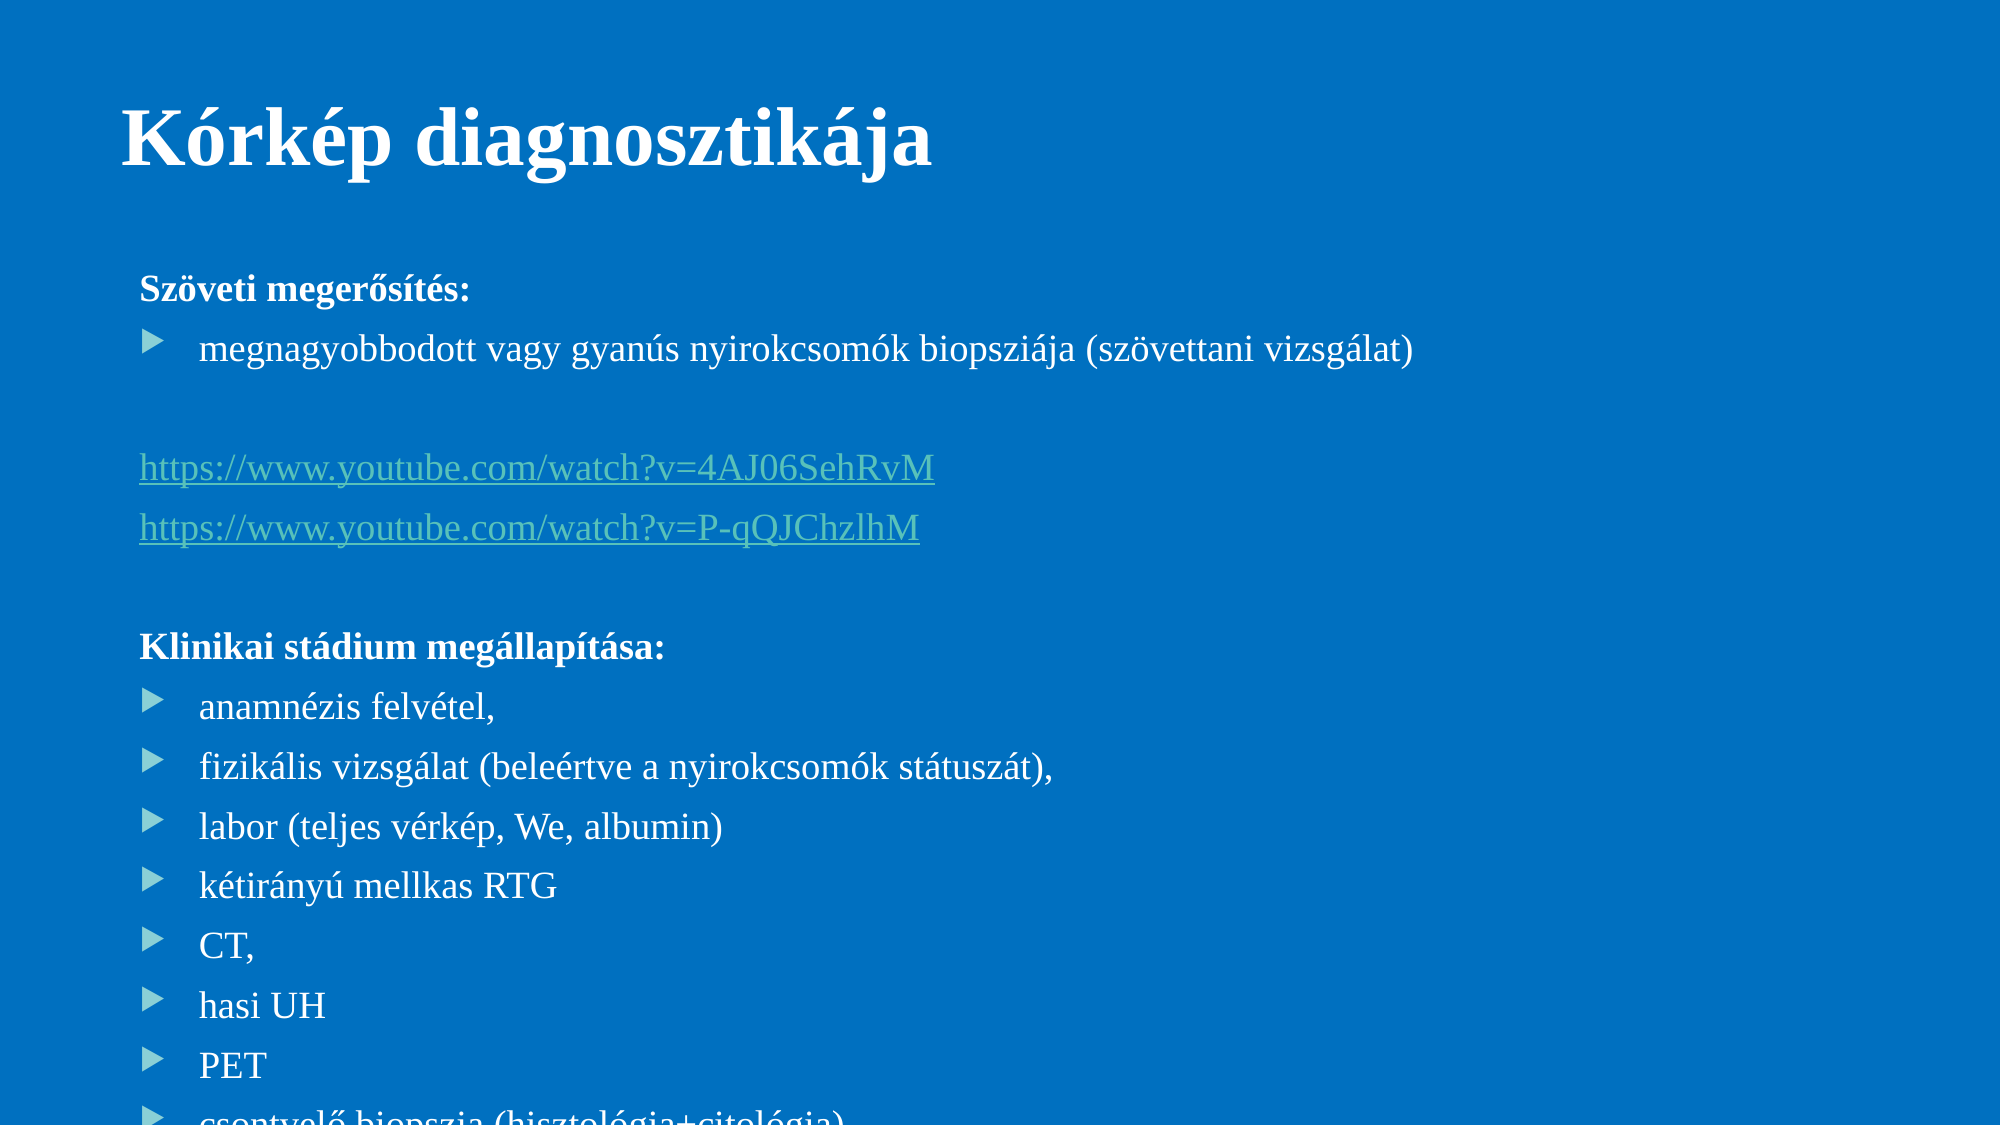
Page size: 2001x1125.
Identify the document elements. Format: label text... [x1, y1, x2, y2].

list Szöveti megerősítés: megnagyobbodott vagy gyanús nyirokcsomók biopsziája (szövettani vizsgálat) https://www.youtube.com/watch?v=4AJ06SehRvM https://www.youtube.com/watch?v=P-qQJChzlhM Klinikai stádium megállapítása: anamnézis felvétel, fizikális vizsgálat (beleértve a nyirokcsomók státuszát), labor (teljes vérkép, We, albumin) kétirányú mellkas RTG CT, hasi UH PET csontvelő biopszia (hisztológia+citológia) [124, 255, 1901, 1125]
title Kórkép diagnosztikája [106, 74, 1649, 304]
